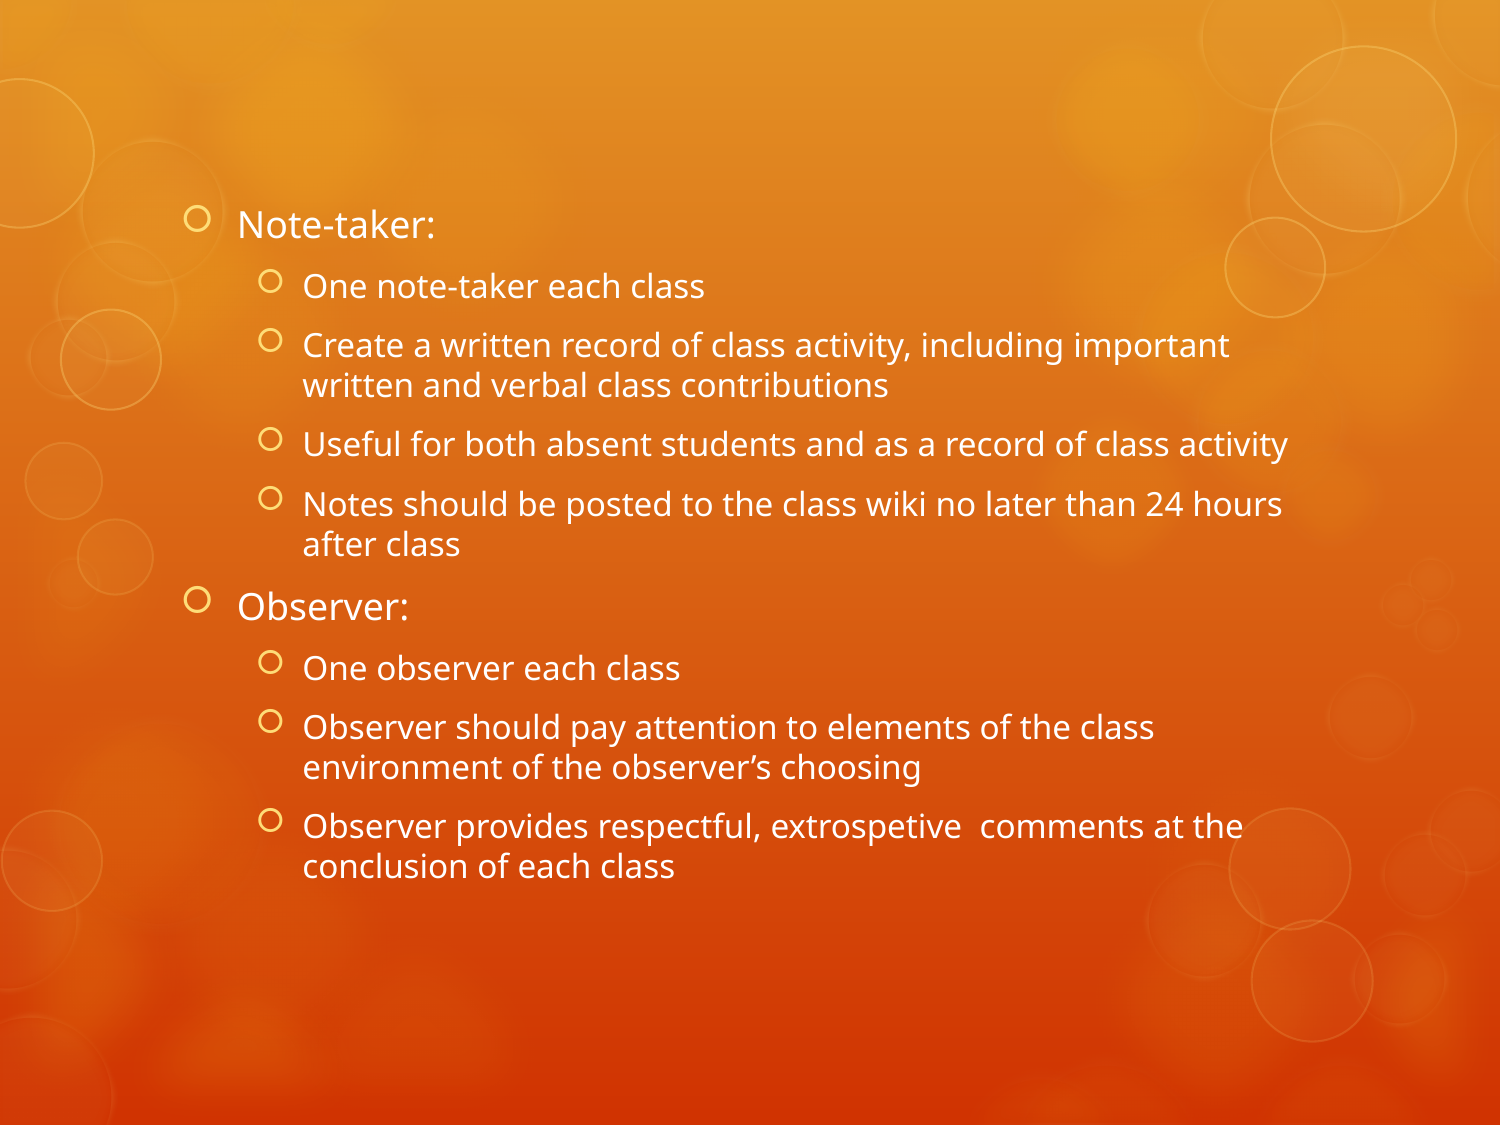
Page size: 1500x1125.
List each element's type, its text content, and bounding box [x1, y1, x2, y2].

list Note-taker: One note-taker each class Create a written record of class activity, including important written and verbal class contributions Useful for both absent students and as a record of class activity Notes should be posted to the class wiki no later than 24 hours after class Observer: One observer each class Observer should pay attention to elements of the class environment of the observer’s choosing Observer provides respectful, extrospetive comments at the conclusion of each class [165, 125, 1335, 962]
